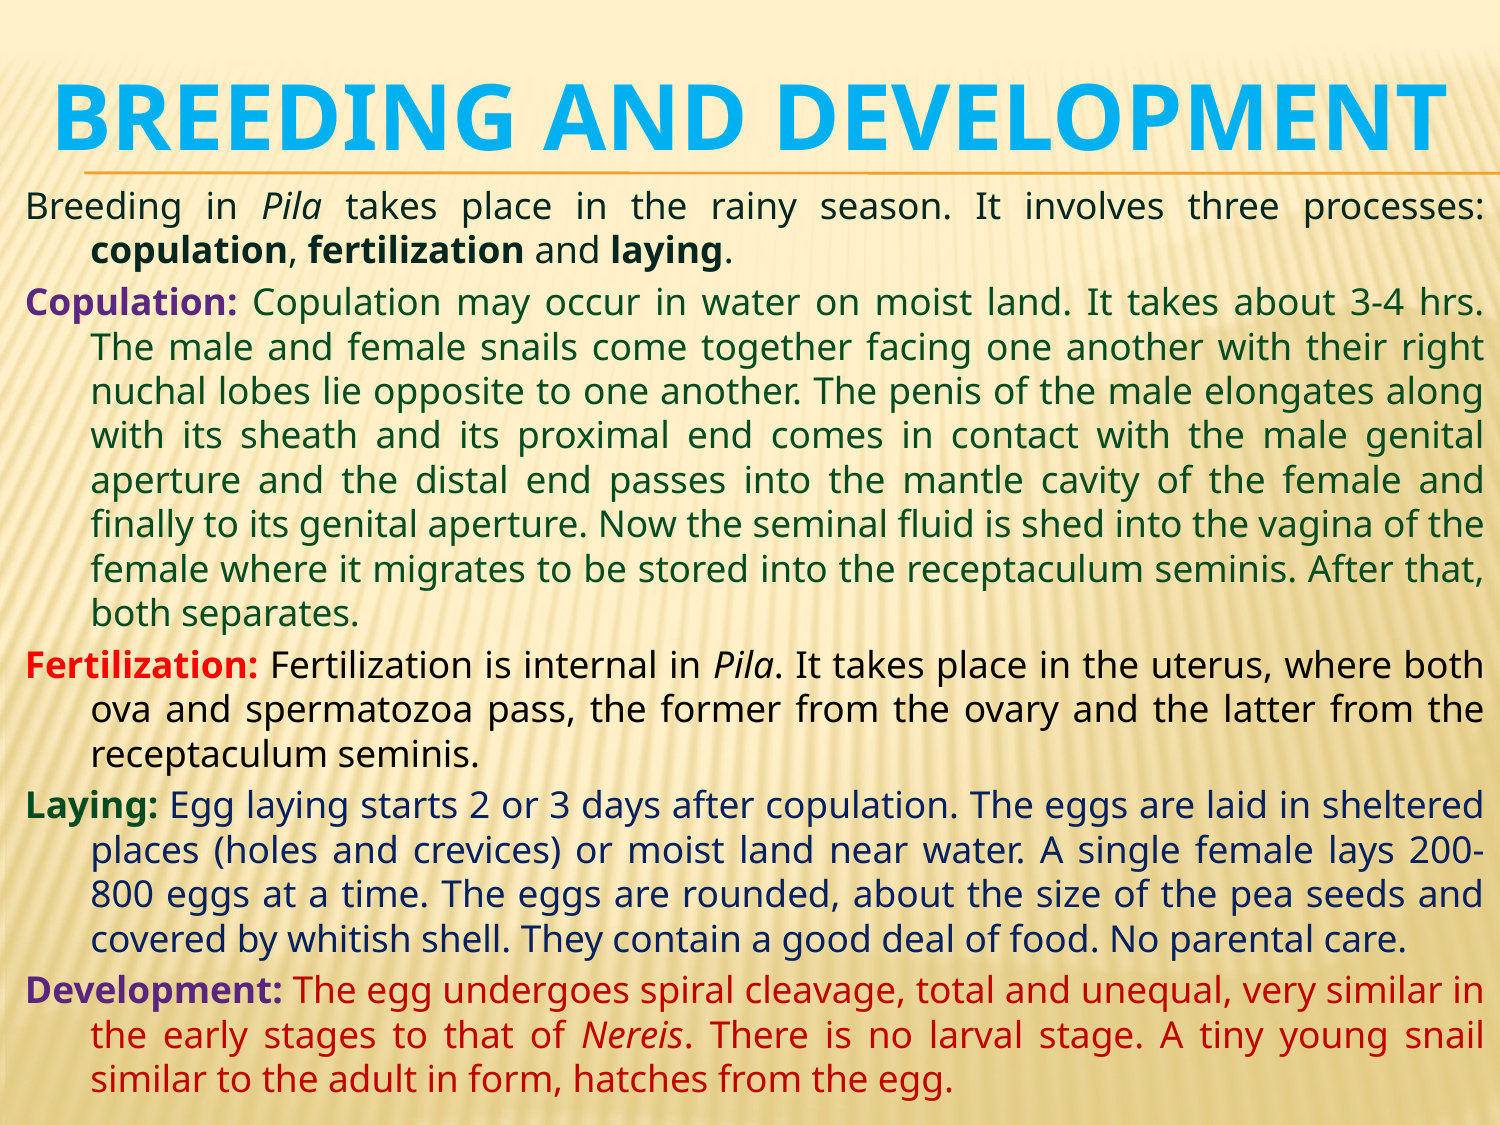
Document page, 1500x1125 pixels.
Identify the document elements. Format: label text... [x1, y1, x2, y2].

list Breeding in Pila takes place in the rainy season. It involves three processes: copulation, fertilization and laying. Copulation: Copulation may occur in water on moist land. It takes about 3-4 hrs. The male and female snails come together facing one another with their right nuchal lobes lie opposite to one another. The penis of the male elongates along with its sheath and its proximal end comes in contact with the male genital aperture and the distal end passes into the mantle cavity of the female and finally to its genital aperture. Now the seminal fluid is shed into the vagina of the female where it migrates to be stored into the receptaculum seminis. After that, both separates. Fertilization: Fertilization is internal in Pila. It takes place in the uterus, where both ova and spermatozoa pass, the former from the ovary and the latter from the receptaculum seminis. Laying: Egg laying starts 2 or 3 days after copulation. The eggs are laid in sheltered places (holes and crevices) or moist land near water. A single female lays 200-800 eggs at a time. The eggs are rounded, about the size of the pea seeds and covered by whitish shell. They contain a good deal of food. No parental care. Development: The egg undergoes spiral cleavage, total and unequal, very similar in the early stages to that of Nereis. There is no larval stage. A tiny young snail similar to the adult in form, hatches from the egg. [0, 174, 1500, 1125]
title Breeding and development [0, 54, 1500, 173]
